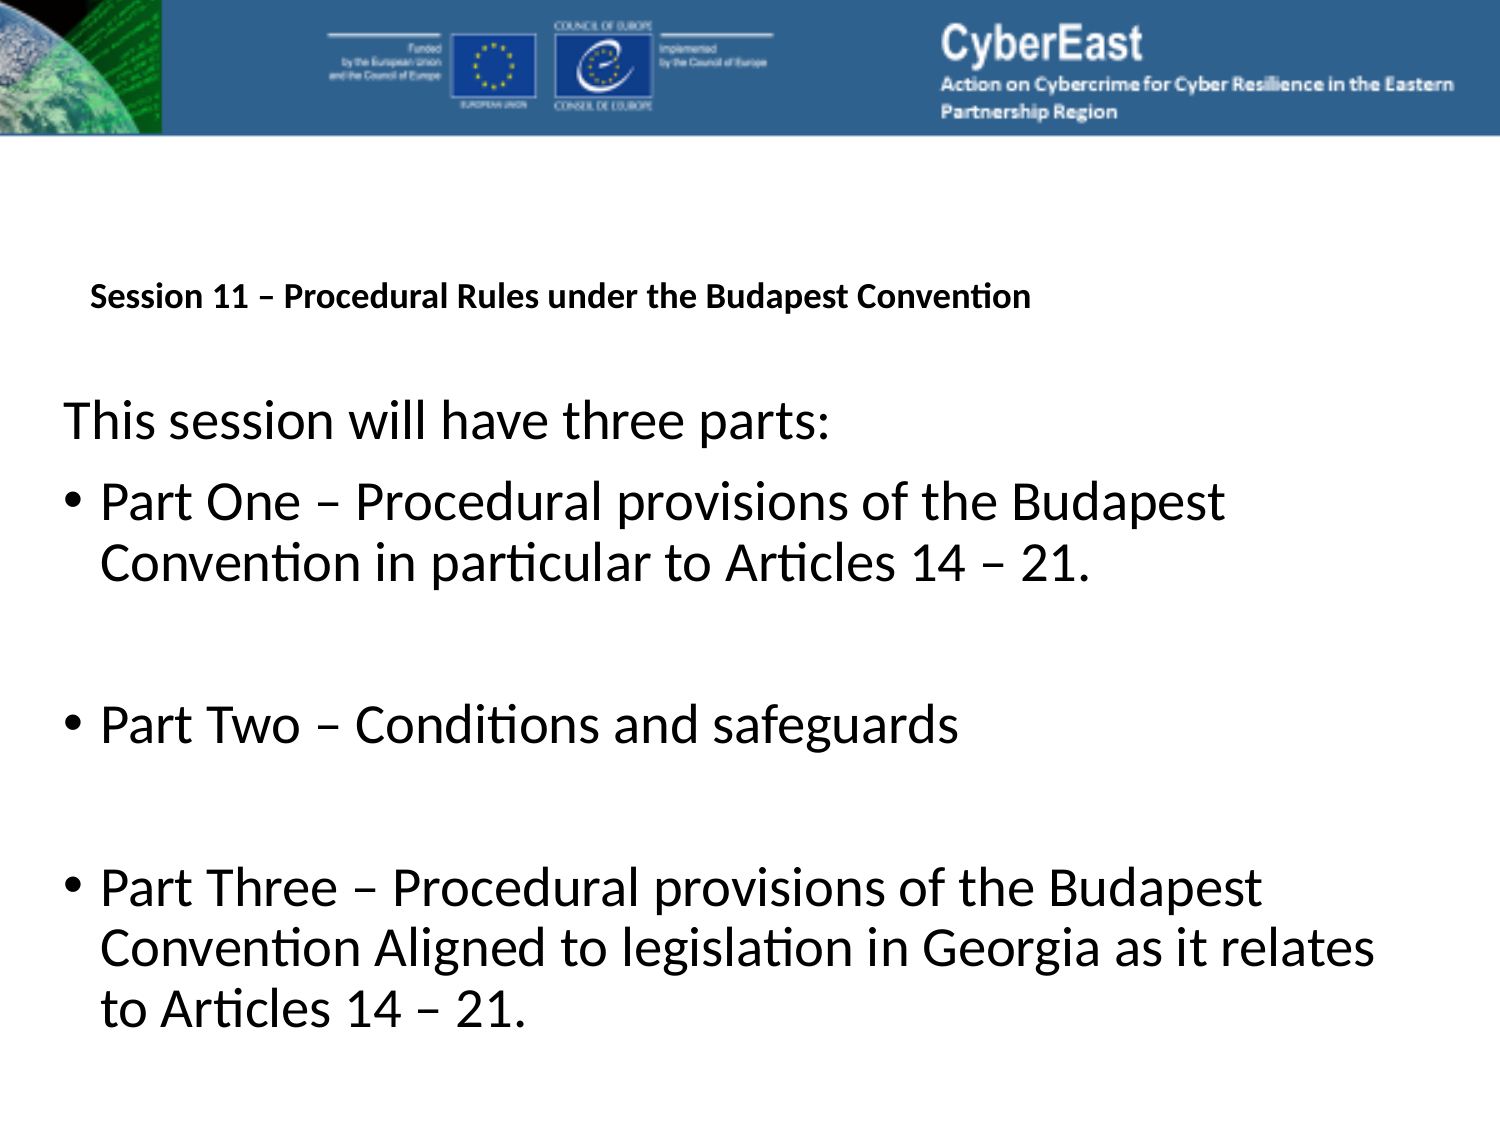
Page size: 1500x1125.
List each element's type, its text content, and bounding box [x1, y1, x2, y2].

title Session 11 – Procedural Rules under the Budapest Convention [75, 268, 1425, 408]
list This session will have three parts: Part One – Procedural provisions of the Budapest Convention in particular to Articles 14 – 21. Part Two – Conditions and safeguards Part Three – Procedural provisions of the Budapest Convention Aligned to legislation in Georgia as it relates to Articles 14 – 21. [48, 383, 1411, 1050]
picture [0, 0, 1500, 1125]
